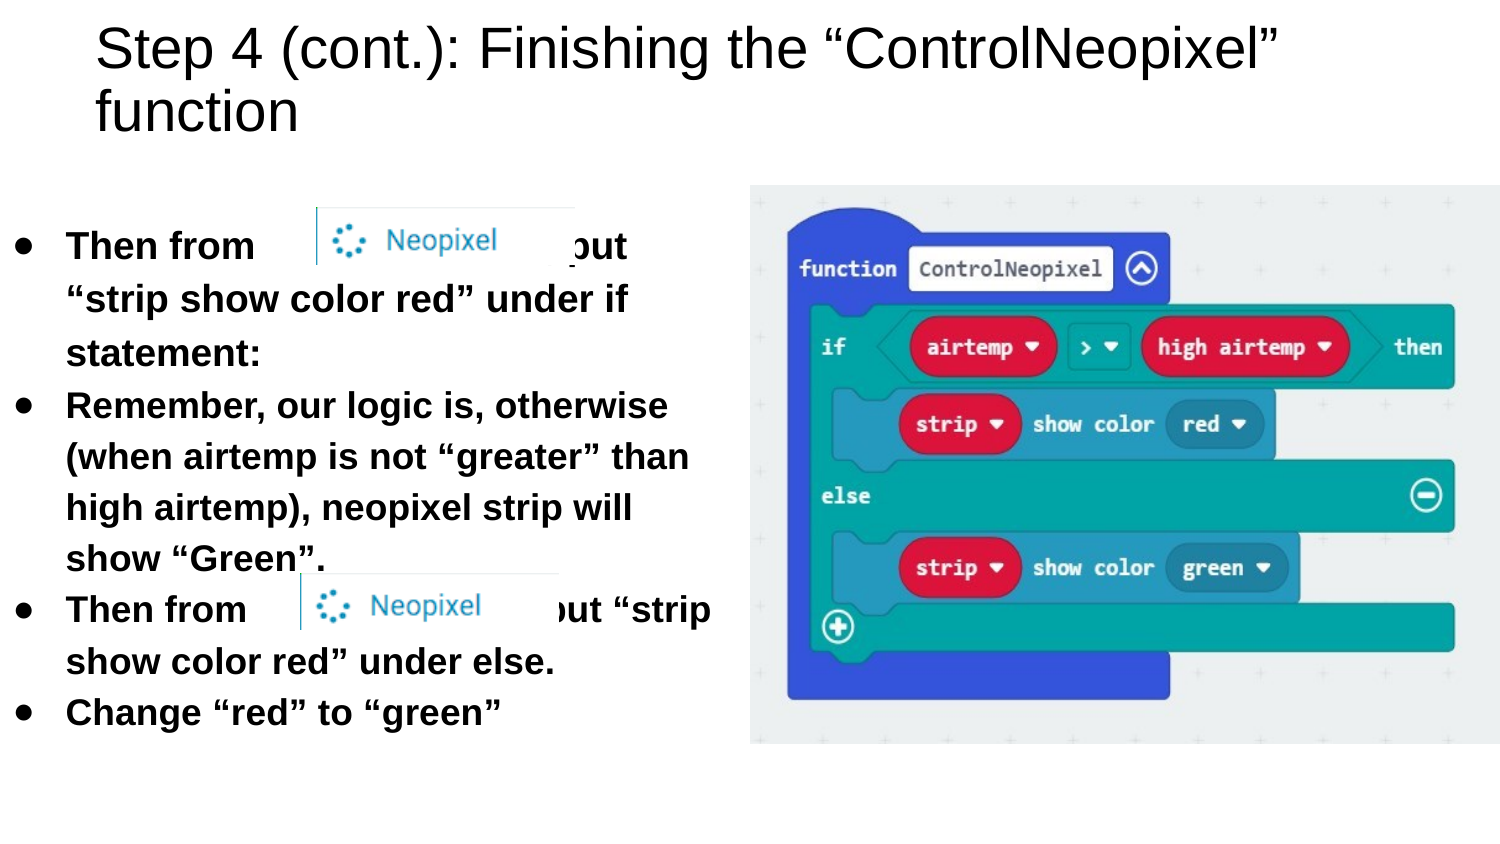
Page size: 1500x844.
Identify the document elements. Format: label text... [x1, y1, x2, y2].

picture [300, 573, 559, 630]
list Then from , put “strip show color red” under if statement: Remember, our logic is, otherwise (when airtemp is not “greater” than high airtemp), neopixel strip will show “Green”. Then from , put “strip show color red” under else. Change “red” to “green” [0, 207, 744, 744]
title Step 4 (cont.): Finishing the “ControlNeopixel” function [84, 0, 1378, 164]
picture [316, 207, 575, 265]
picture [749, 185, 1500, 744]
